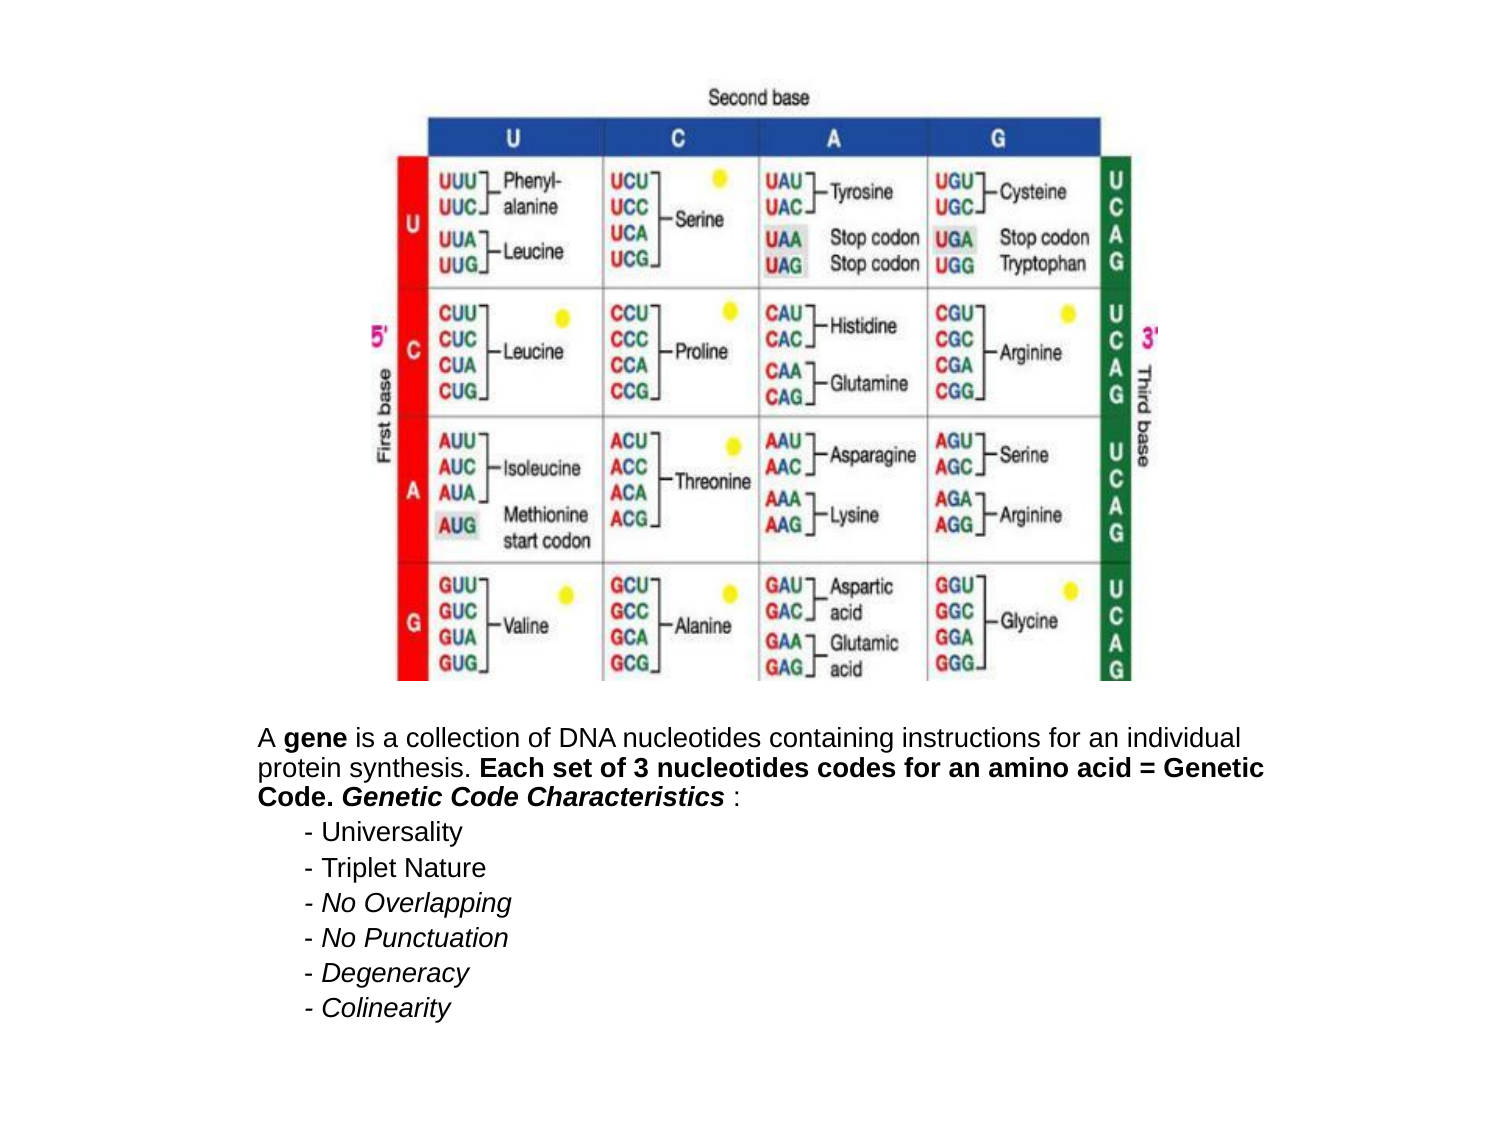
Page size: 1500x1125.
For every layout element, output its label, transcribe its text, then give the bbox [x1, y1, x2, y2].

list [371, 77, 1158, 681]
list A gene is a collection of DNA nucleotides containing instructions for an individual protein synthesis. Each set of 3 nucleotides codes for an amino acid = Genetic Code. Genetic Code Characteristics : - Universality - Triplet Nature - No Overlapping - No Punctuation - Degeneracy - Colinearity [194, 716, 1317, 1035]
